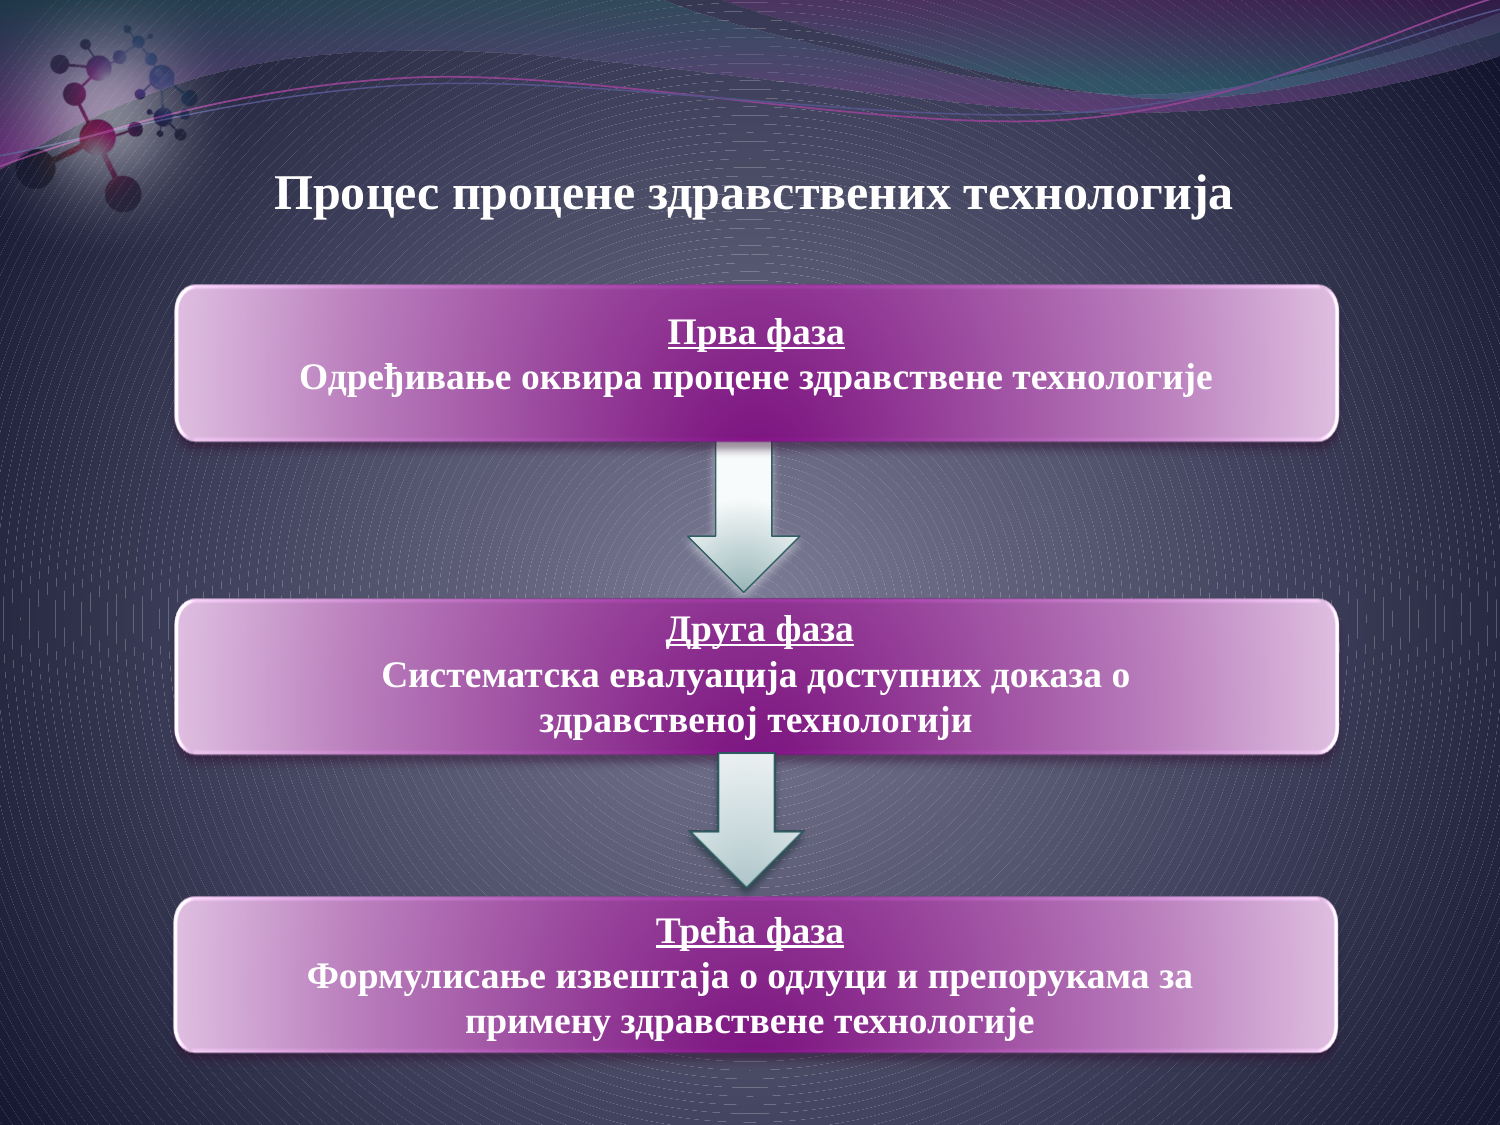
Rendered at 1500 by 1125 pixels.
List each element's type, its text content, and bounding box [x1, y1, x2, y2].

picture [162, 889, 1349, 1076]
picture [163, 278, 1351, 465]
picture [163, 592, 1351, 907]
text_box Процес процене здравствених технологија [185, 152, 1324, 227]
text_box [686, 478, 801, 591]
